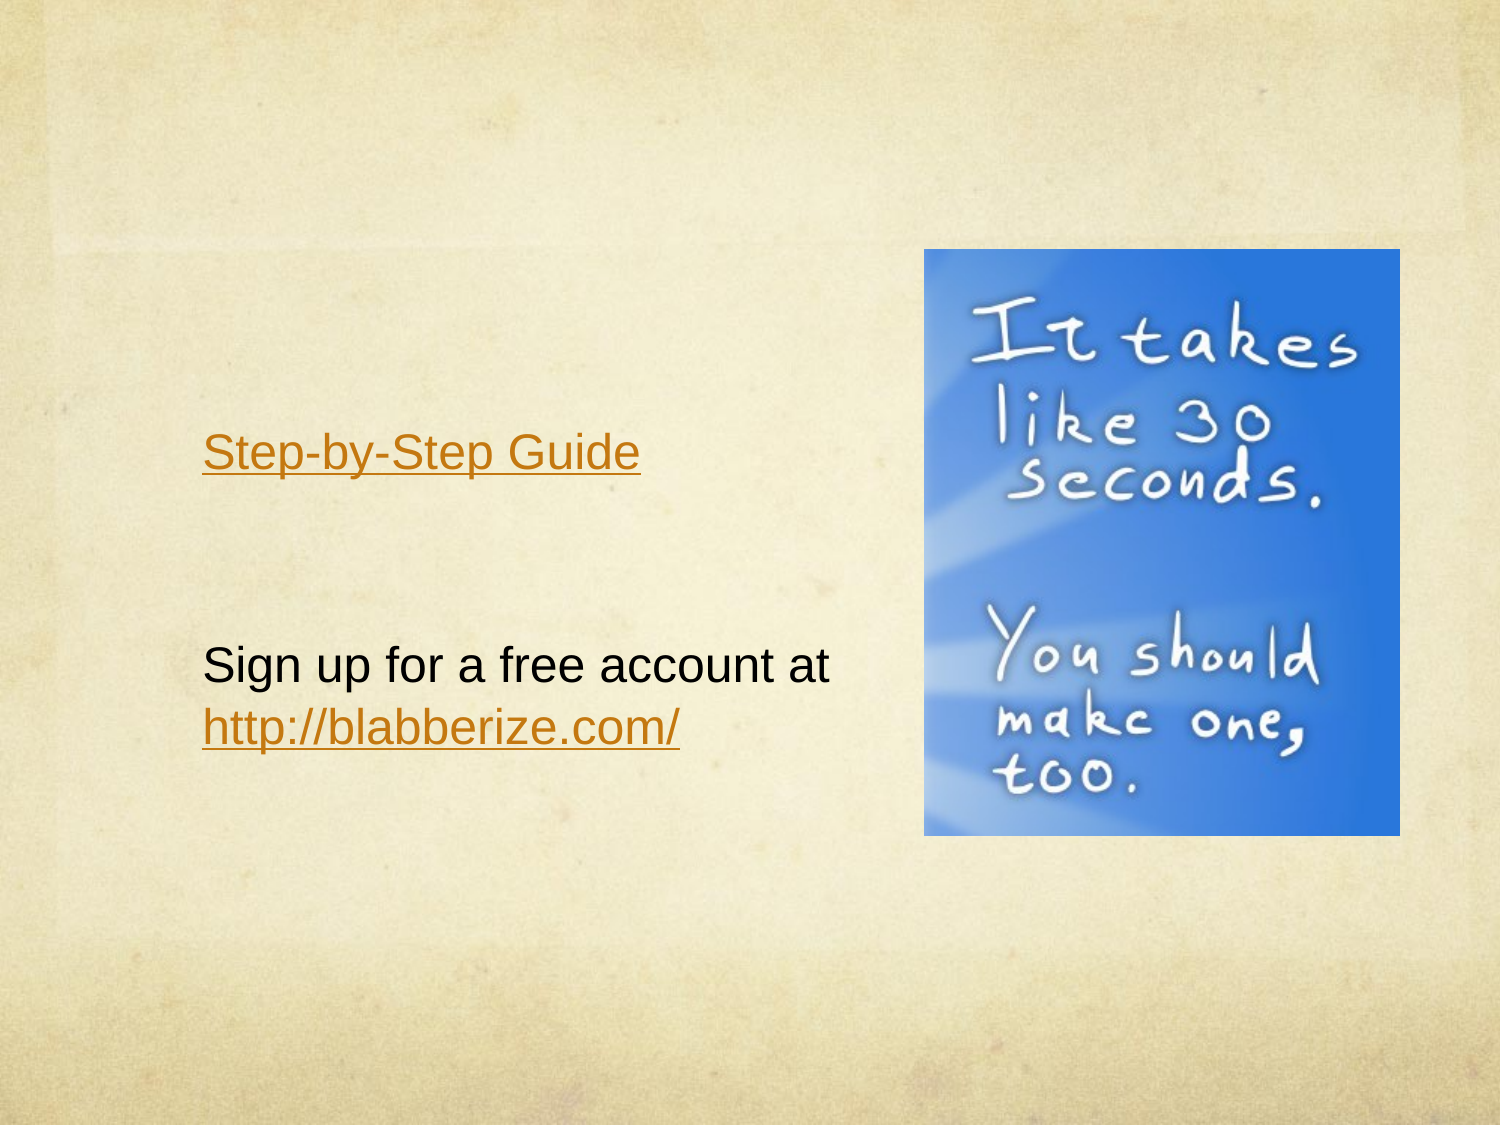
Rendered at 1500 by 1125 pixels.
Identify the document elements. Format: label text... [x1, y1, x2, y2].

picture [0, 0, 1500, 1125]
text_box Step-by-Step Guide [187, 412, 911, 488]
text_box http://blabberize.com/ [187, 687, 911, 823]
text_box Sign up for a free account at [187, 624, 900, 700]
